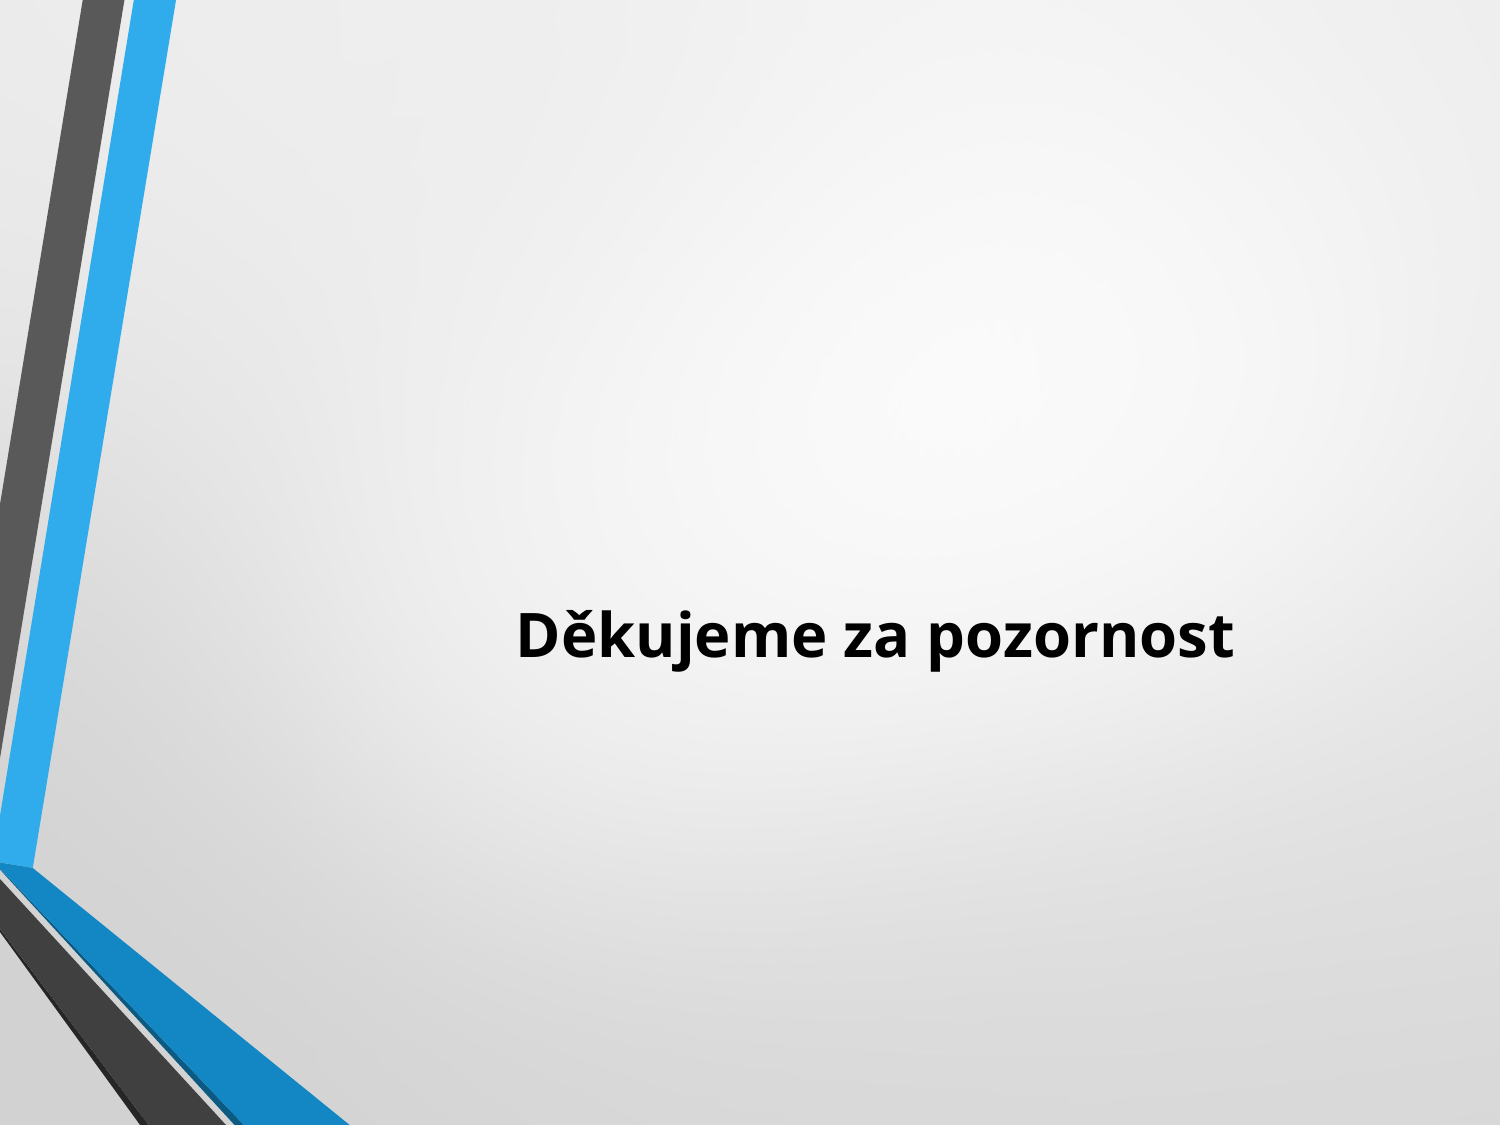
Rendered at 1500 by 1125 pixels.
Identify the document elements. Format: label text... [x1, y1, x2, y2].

title Děkujeme za pozornost [325, 437, 1425, 825]
